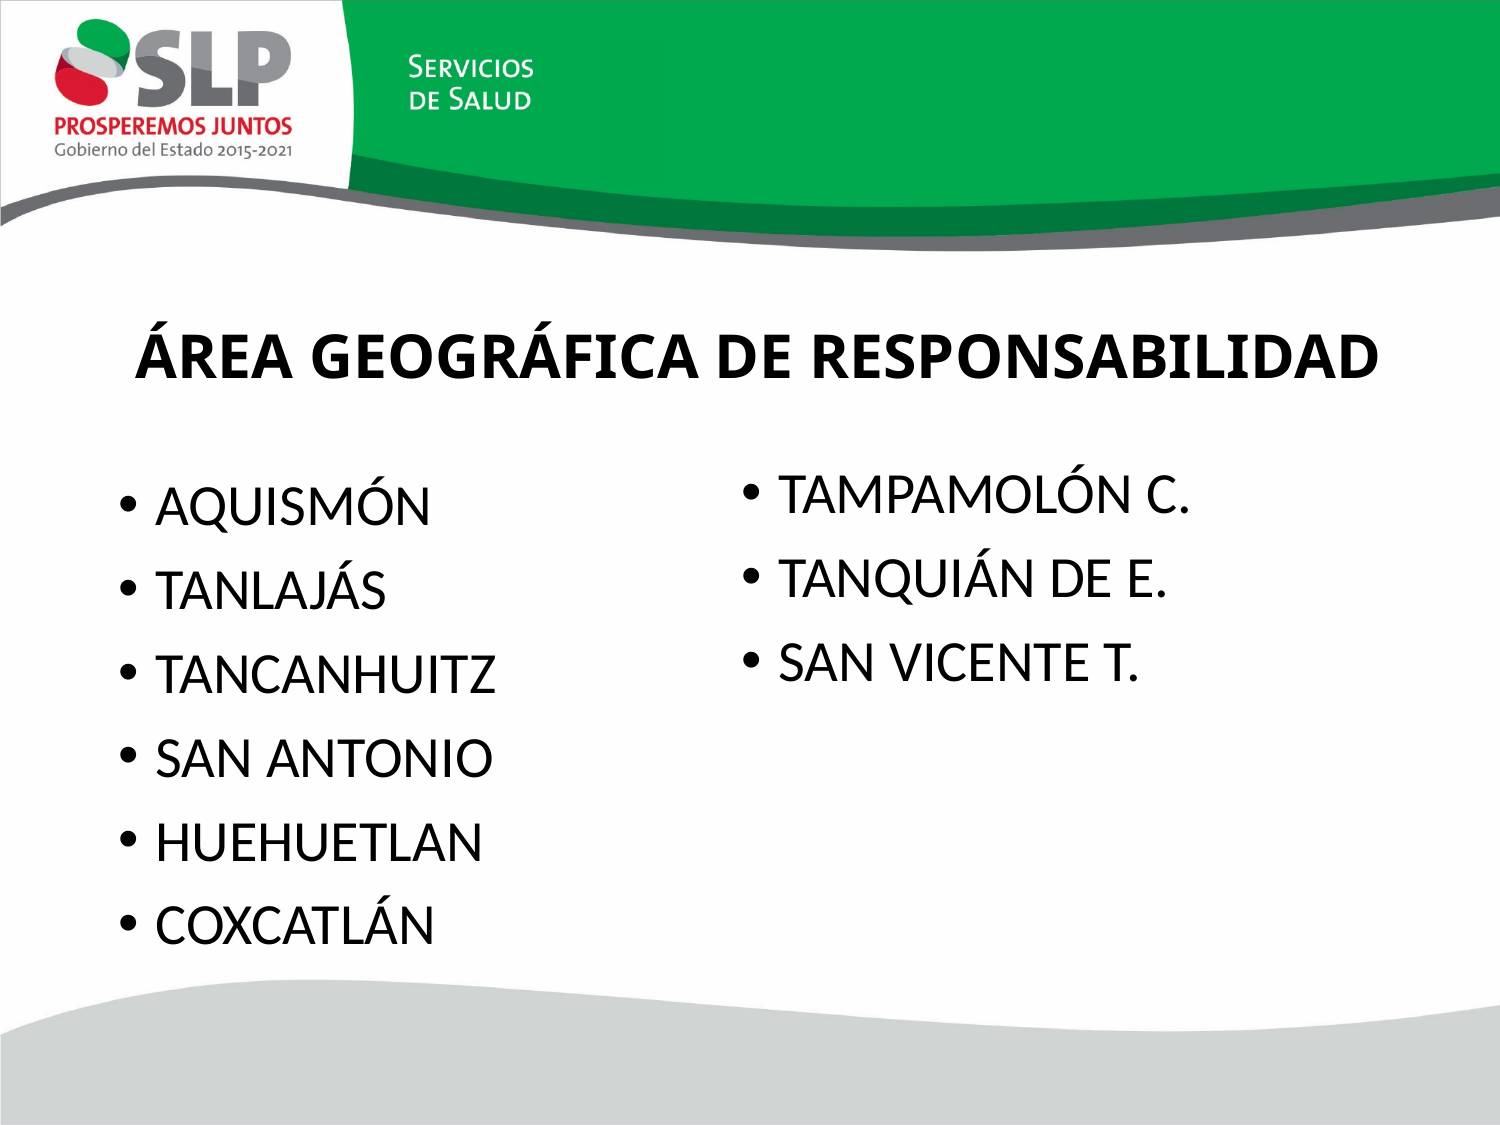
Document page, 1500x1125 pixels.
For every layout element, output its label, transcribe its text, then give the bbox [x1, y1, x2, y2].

picture [0, 0, 1500, 1125]
text_box TAMPAMOLÓN C. TANQUIÁN DE E. SAN VICENTE T. [726, 456, 1317, 786]
title ÁREA GEOGRÁFICA DE RESPONSABILIDAD [112, 290, 1406, 428]
list AQUISMÓN TANLAJÁS TANCANHUITZ SAN ANTONIO HUEHUETLAN COXCATLÁN [103, 468, 739, 1014]
